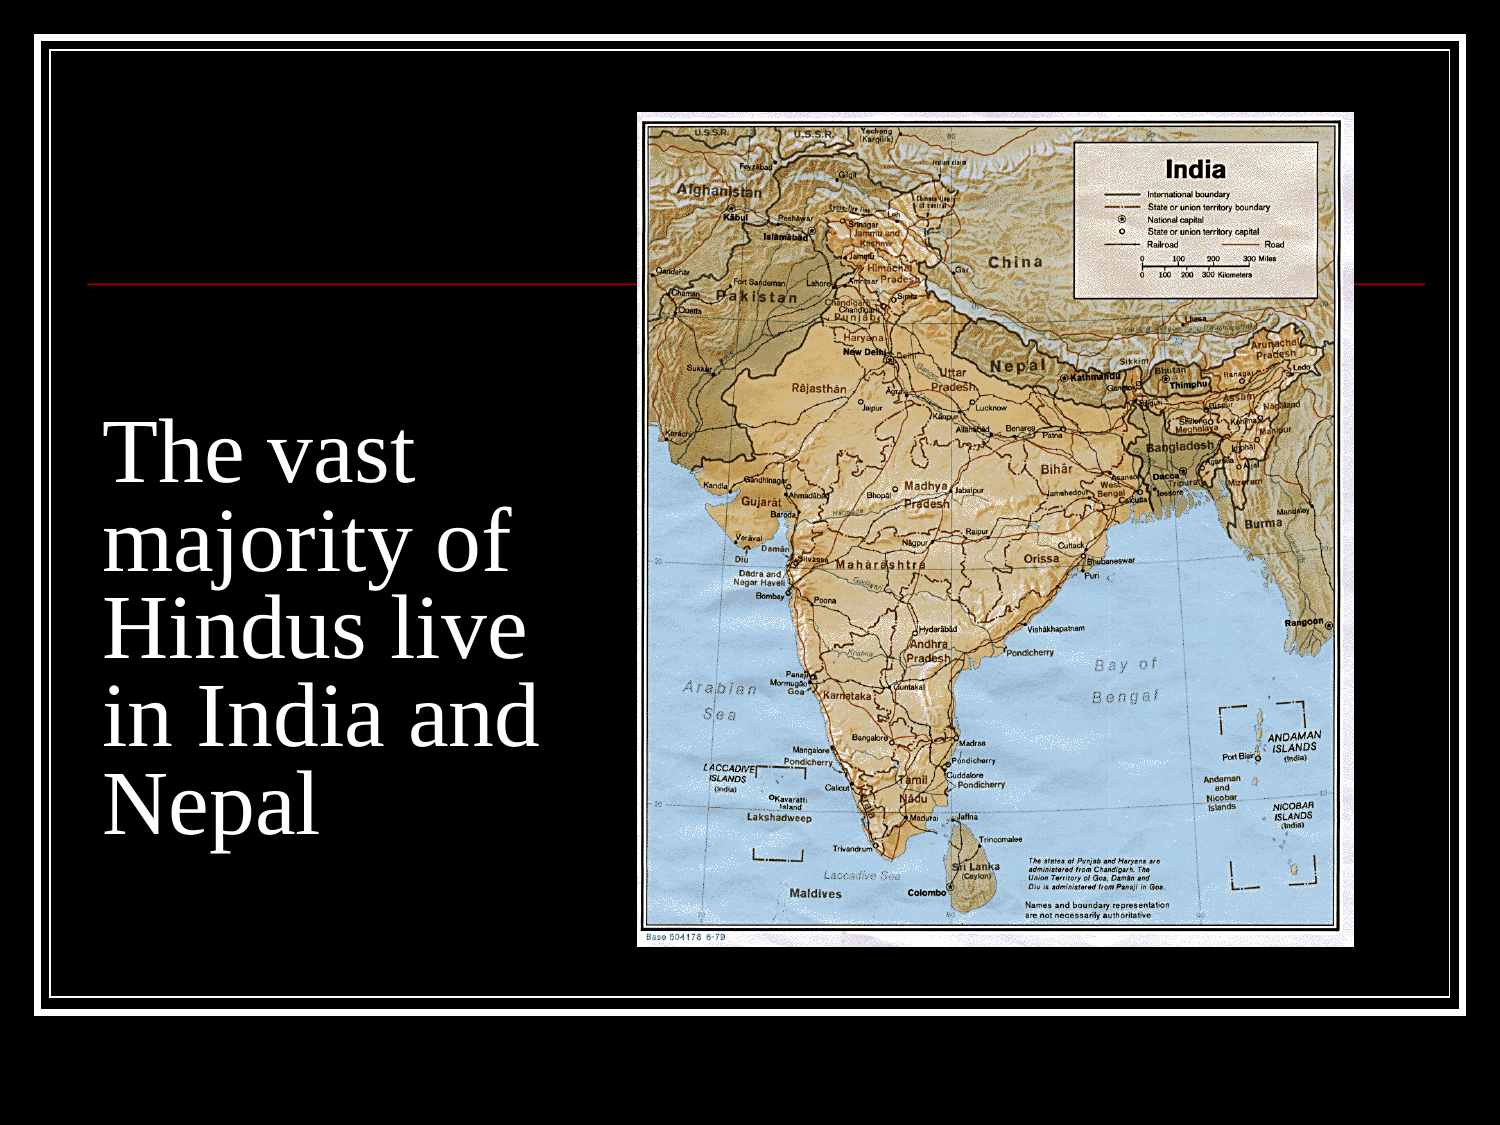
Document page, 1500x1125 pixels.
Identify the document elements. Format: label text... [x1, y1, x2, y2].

title The vast majority of Hindus live in India and Nepal [87, 187, 598, 861]
picture [637, 112, 1354, 947]
